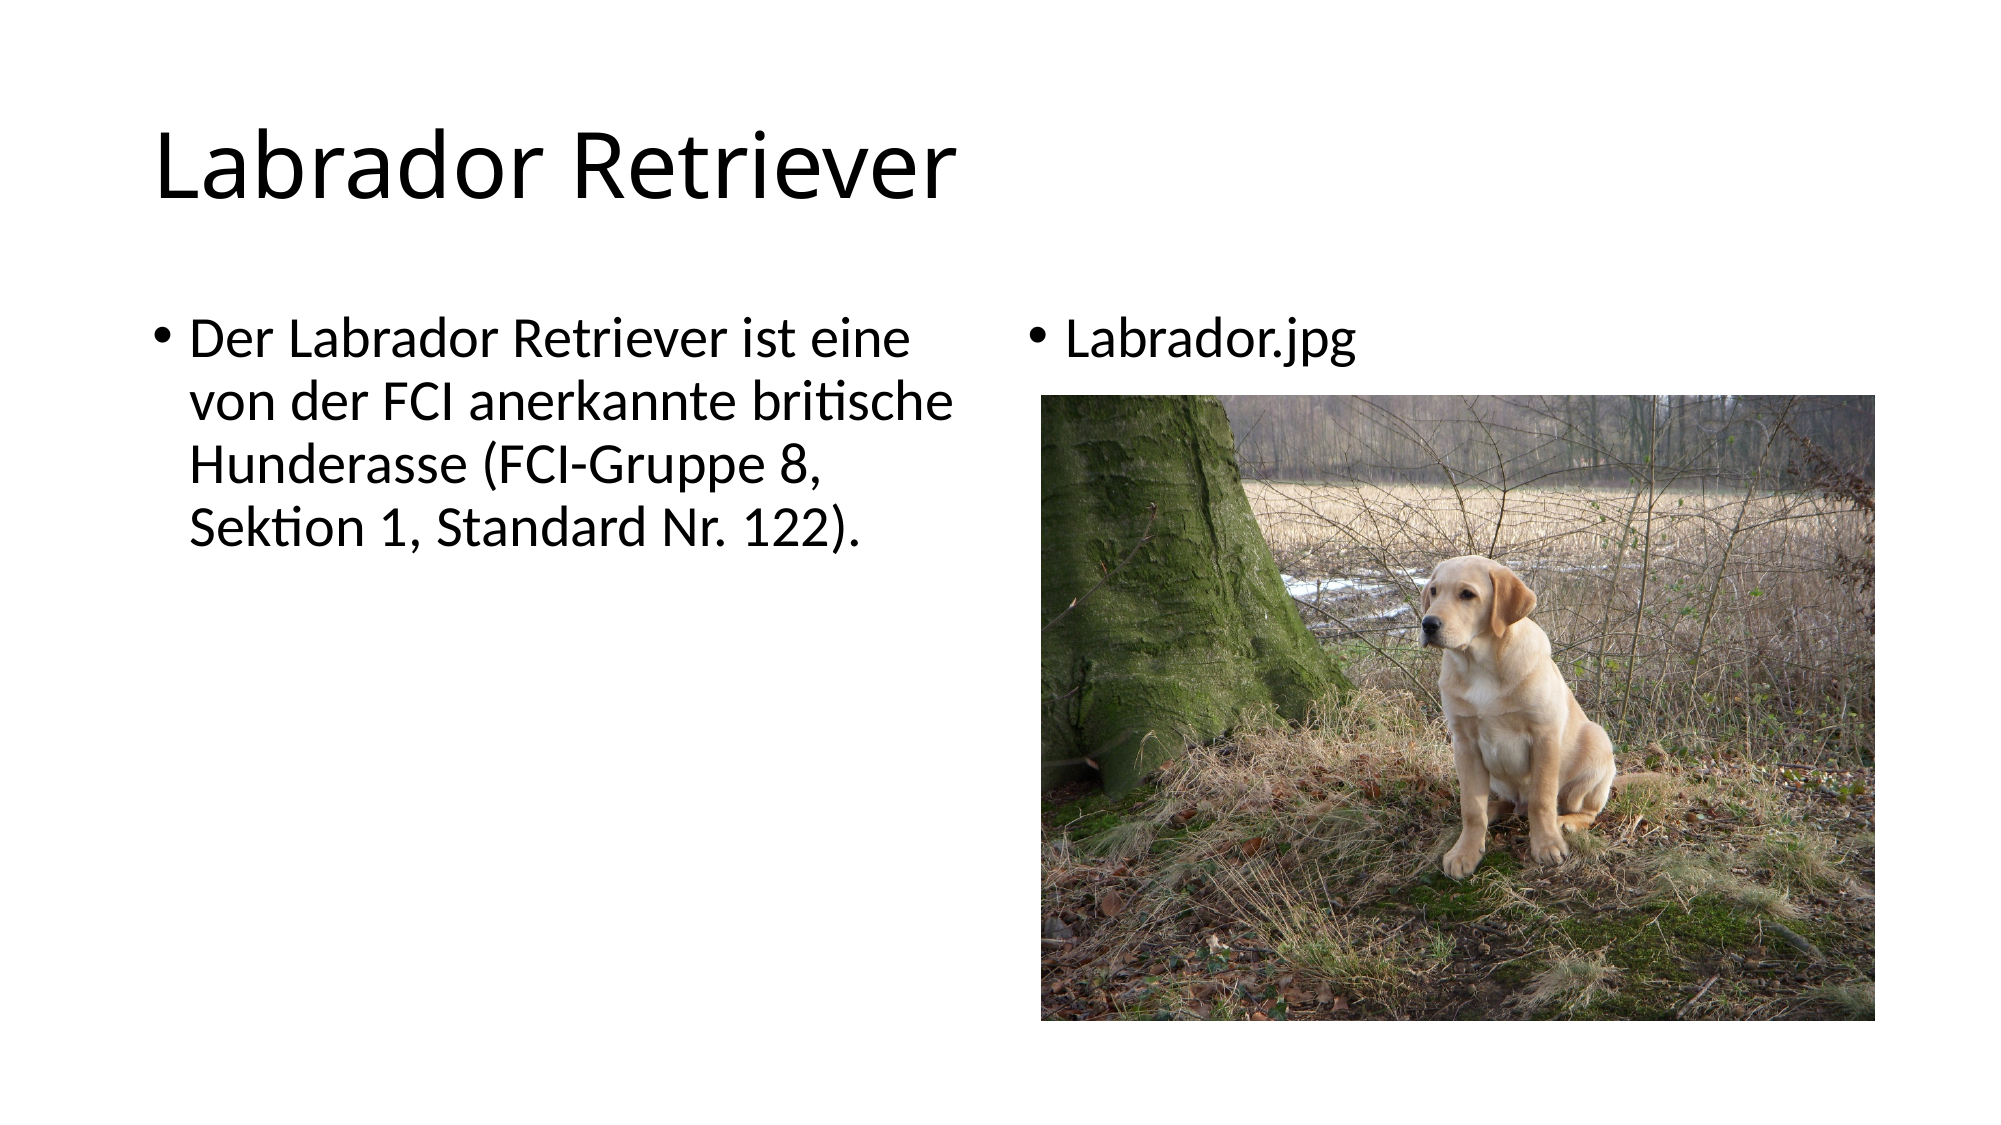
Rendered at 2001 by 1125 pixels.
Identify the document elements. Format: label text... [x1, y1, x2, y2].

list Der Labrador Retriever ist eine von der FCI anerkannte britische Hunderasse (FCI-Gruppe 8, Sektion 1, Standard Nr. 122). [137, 299, 988, 1014]
list Labrador.jpg [1012, 299, 1863, 1014]
picture [1041, 395, 1875, 1021]
title Labrador Retriever [137, 59, 1863, 278]
